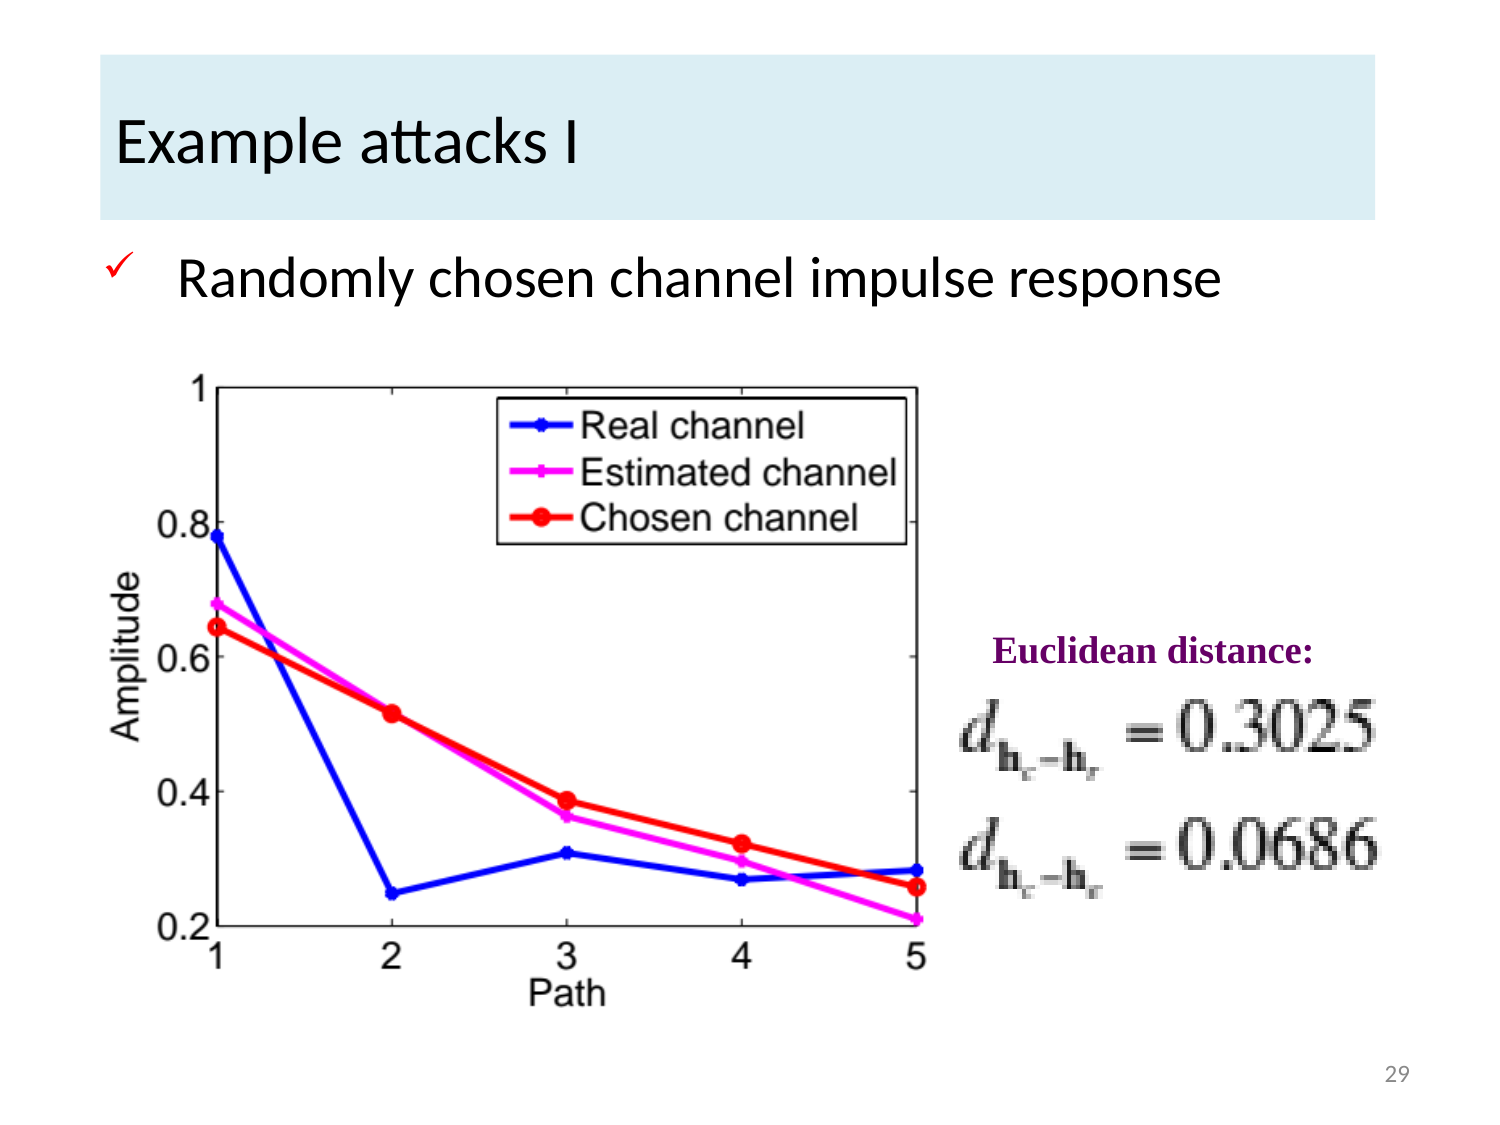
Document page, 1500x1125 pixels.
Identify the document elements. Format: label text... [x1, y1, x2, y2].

picture [100, 337, 998, 1013]
slide_number 29 [1074, 1042, 1425, 1103]
text_box Euclidean distance: [1001, 609, 1330, 679]
text_box Randomly chosen channel impulse response [87, 231, 1252, 317]
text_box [950, 798, 1388, 906]
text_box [950, 680, 1382, 788]
title Example attacks I [100, 54, 1376, 220]
